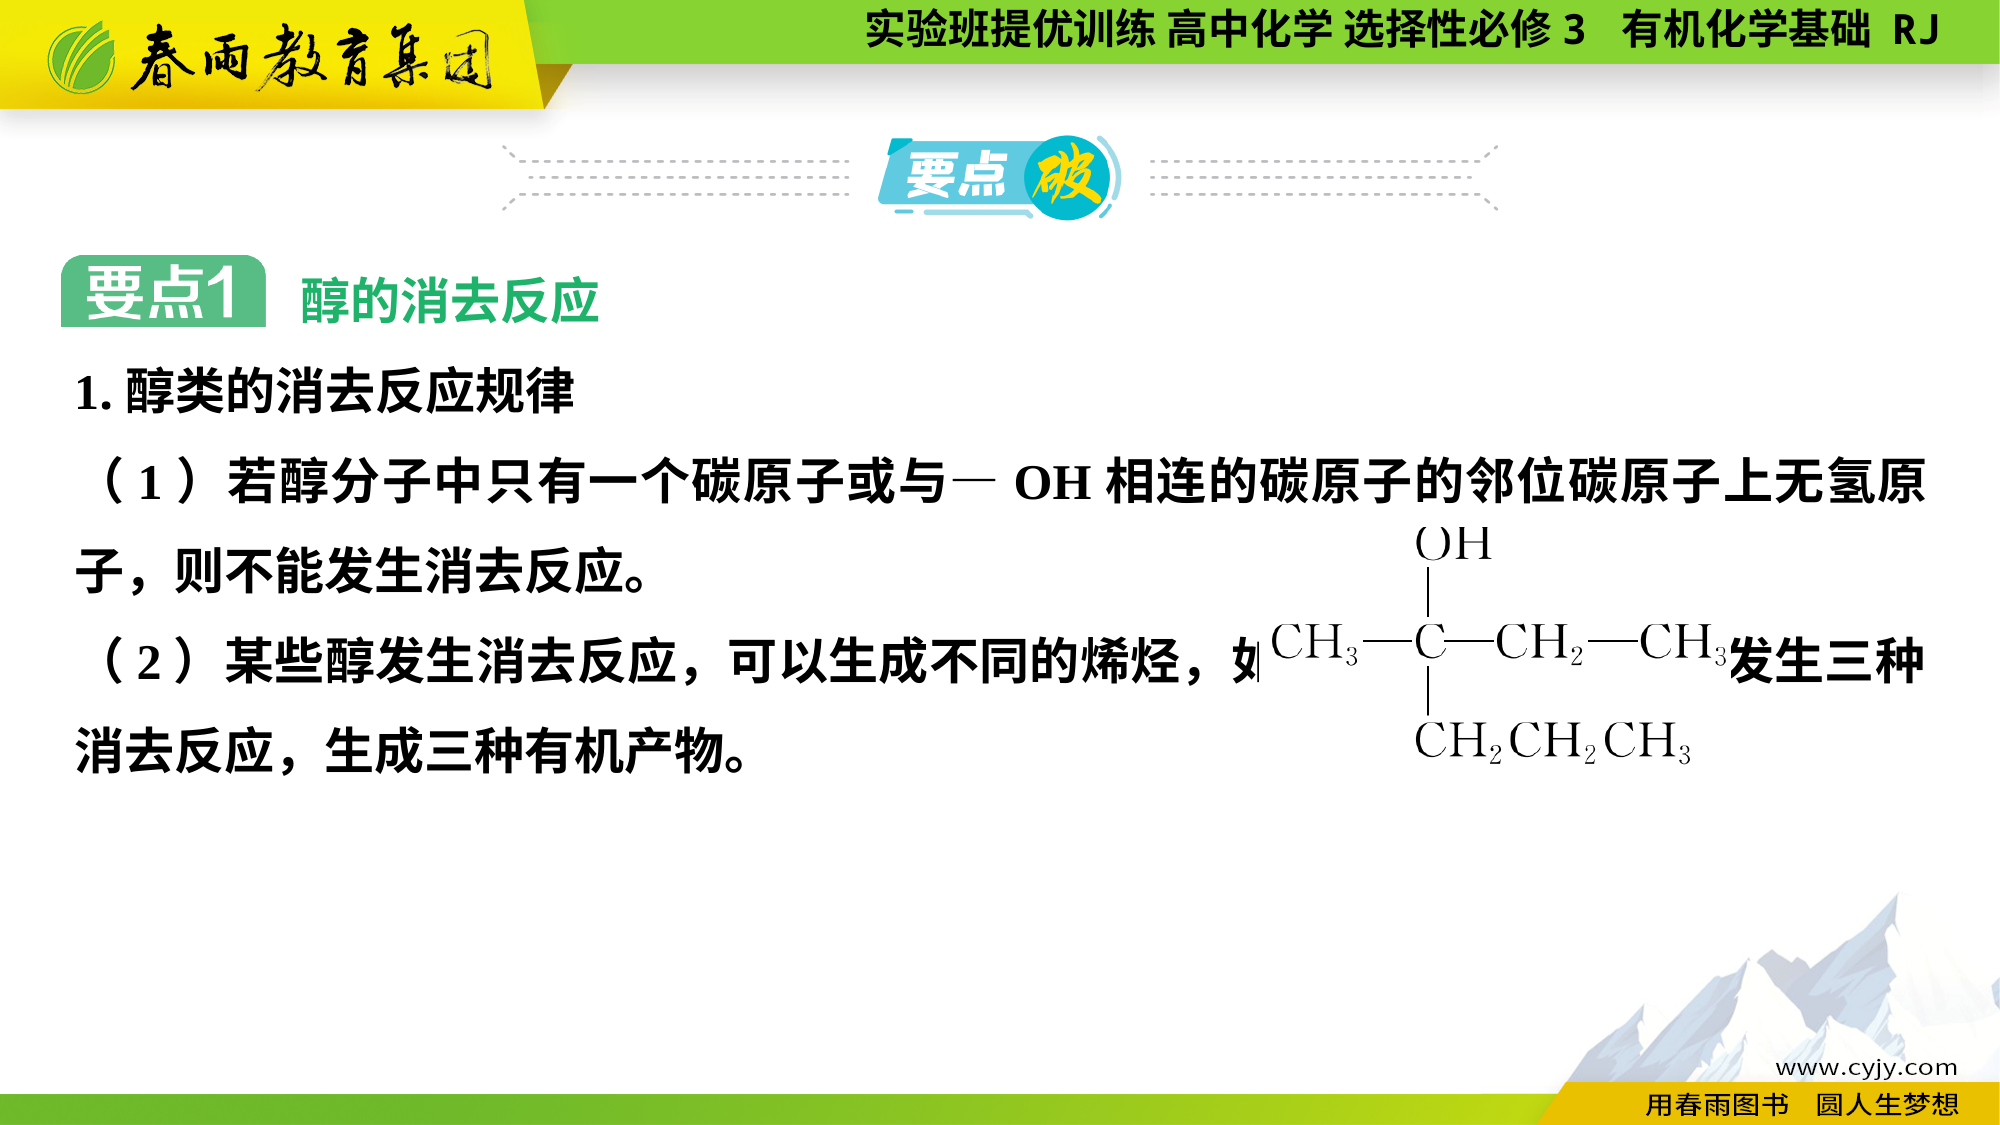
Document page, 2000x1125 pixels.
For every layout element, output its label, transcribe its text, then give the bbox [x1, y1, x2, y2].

picture [0, 0, 2000, 1125]
list 醇的消去反应 1.醇类的消去反应规律 （1）若醇分子中只有一个碳原子或与—OH相连的碳原子的邻位碳原子上无氢原子，则不能发生消去反应。 （2）某些醇发生消去反应，可以生成不同的烯烃，如 能发生三种消去反应，生成三种有机产物。 [59, 231, 1944, 793]
